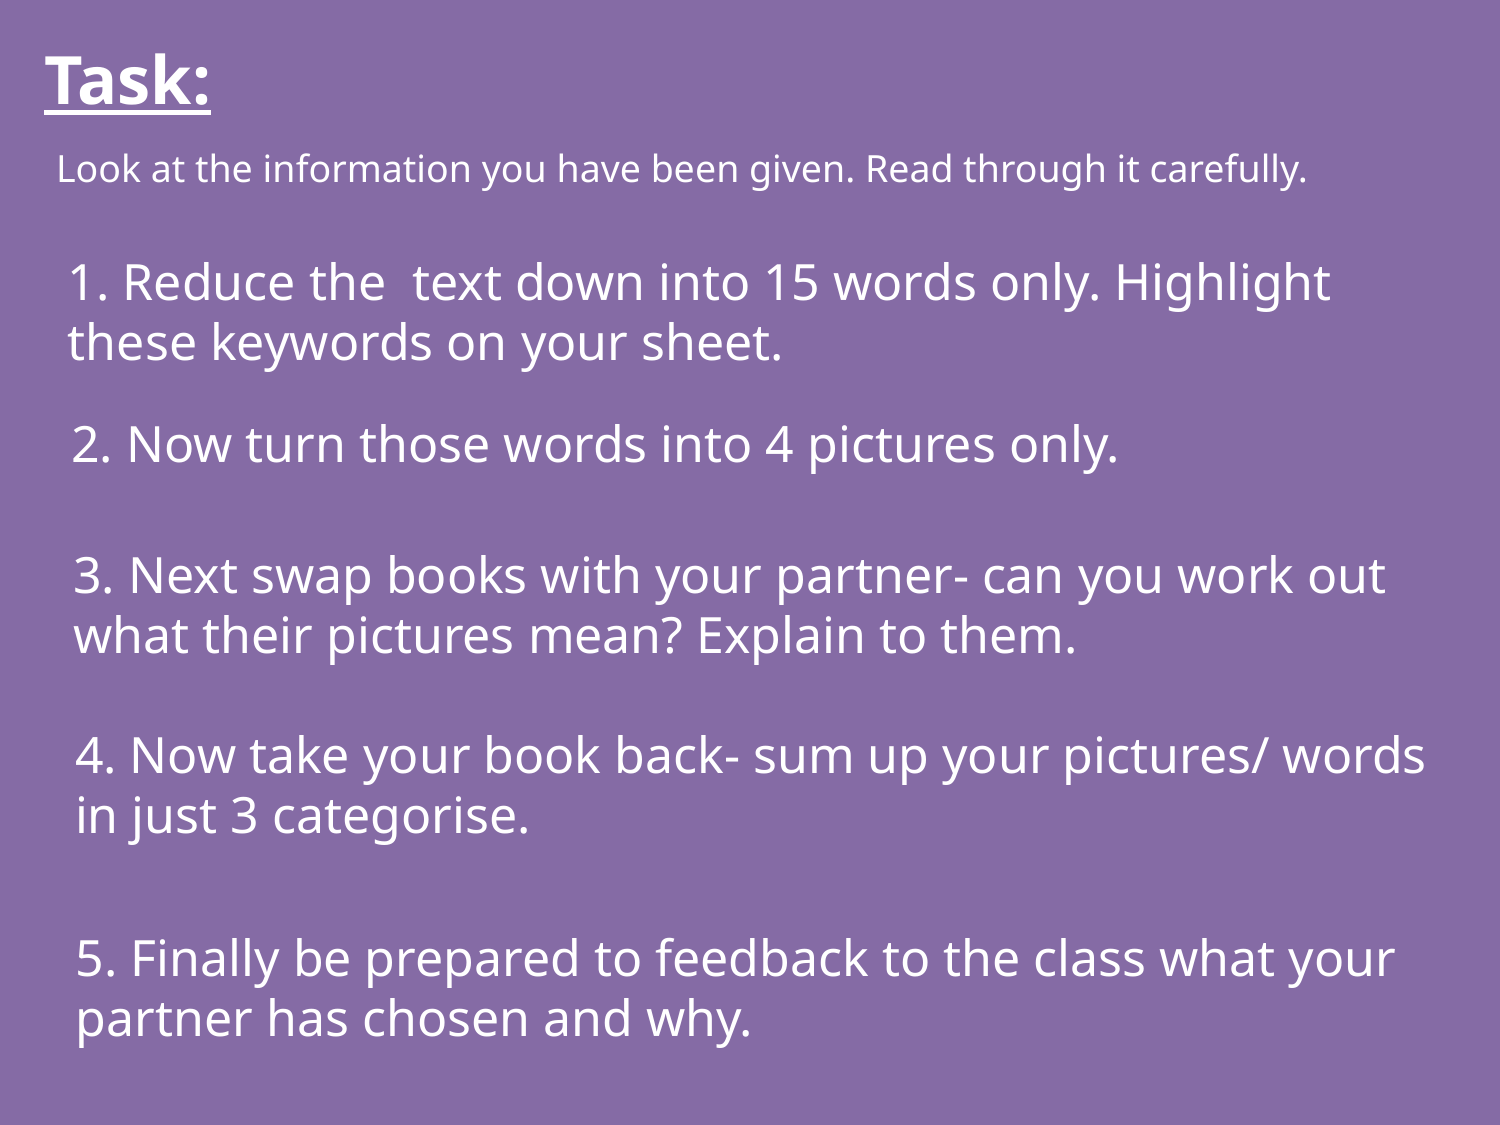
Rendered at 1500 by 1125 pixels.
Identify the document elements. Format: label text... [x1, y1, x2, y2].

text_box 4. Now take your book back- sum up your pictures/ words in just 3 categorise. [60, 715, 1455, 851]
text_box Task: [29, 30, 1447, 196]
text_box 3. Next swap books with your partner- can you work out what their pictures mean? Explain to them. [58, 536, 1453, 672]
text_box 2. Now turn those words into 4 pictures only. [56, 405, 1451, 480]
text_box Look at the information you have been given. Read through it carefully. [41, 137, 1436, 287]
text_box 5. Finally be prepared to feedback to the class what your partner has chosen and why. [61, 919, 1455, 1055]
text_box 1. Reduce the text down into 15 words only. Highlight these keywords on your sheet. [53, 243, 1447, 379]
